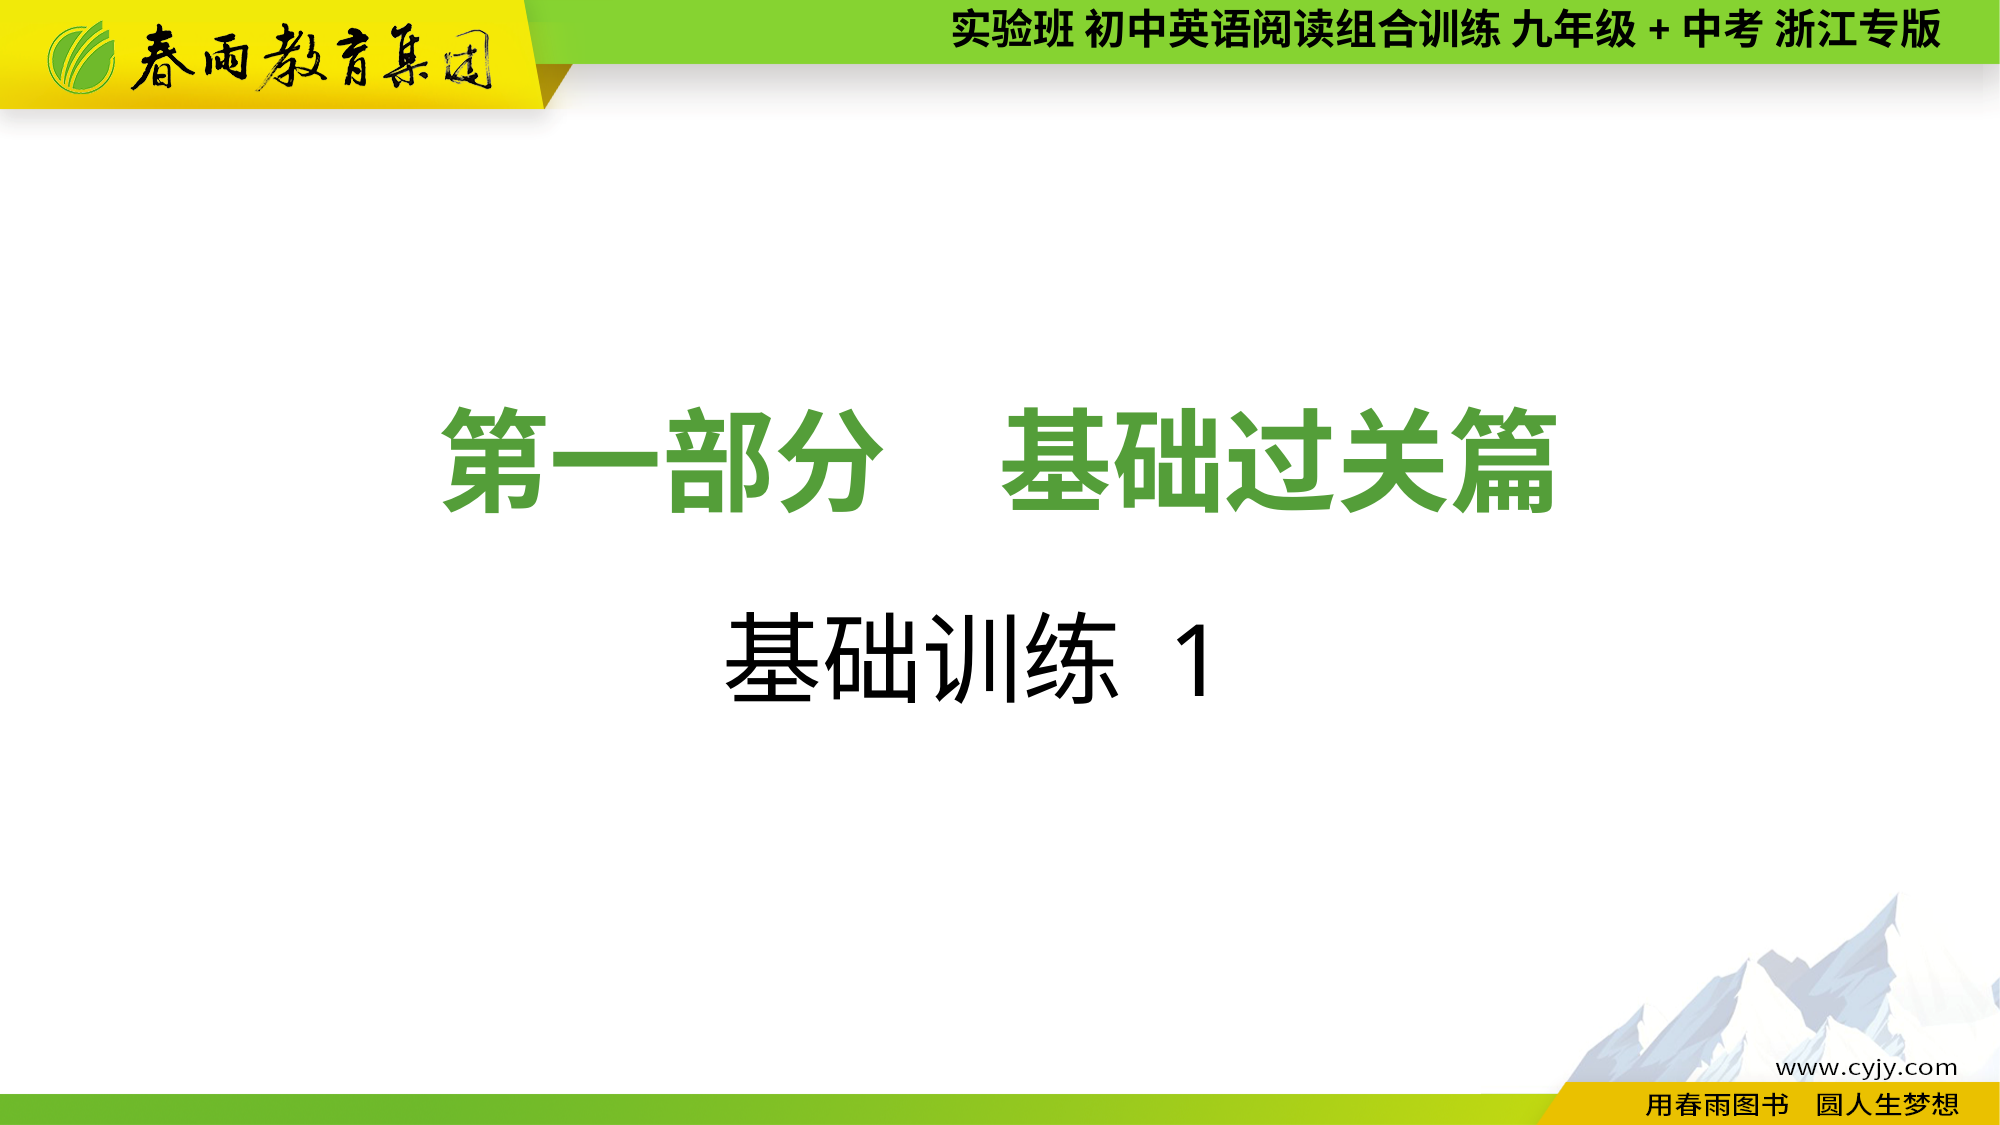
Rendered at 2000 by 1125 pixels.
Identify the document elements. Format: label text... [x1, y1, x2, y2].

text_box 第一部分 基础过关篇 [54, 316, 1946, 528]
text_box 基础训练 1 [54, 528, 1946, 724]
picture [0, 0, 2000, 1125]
